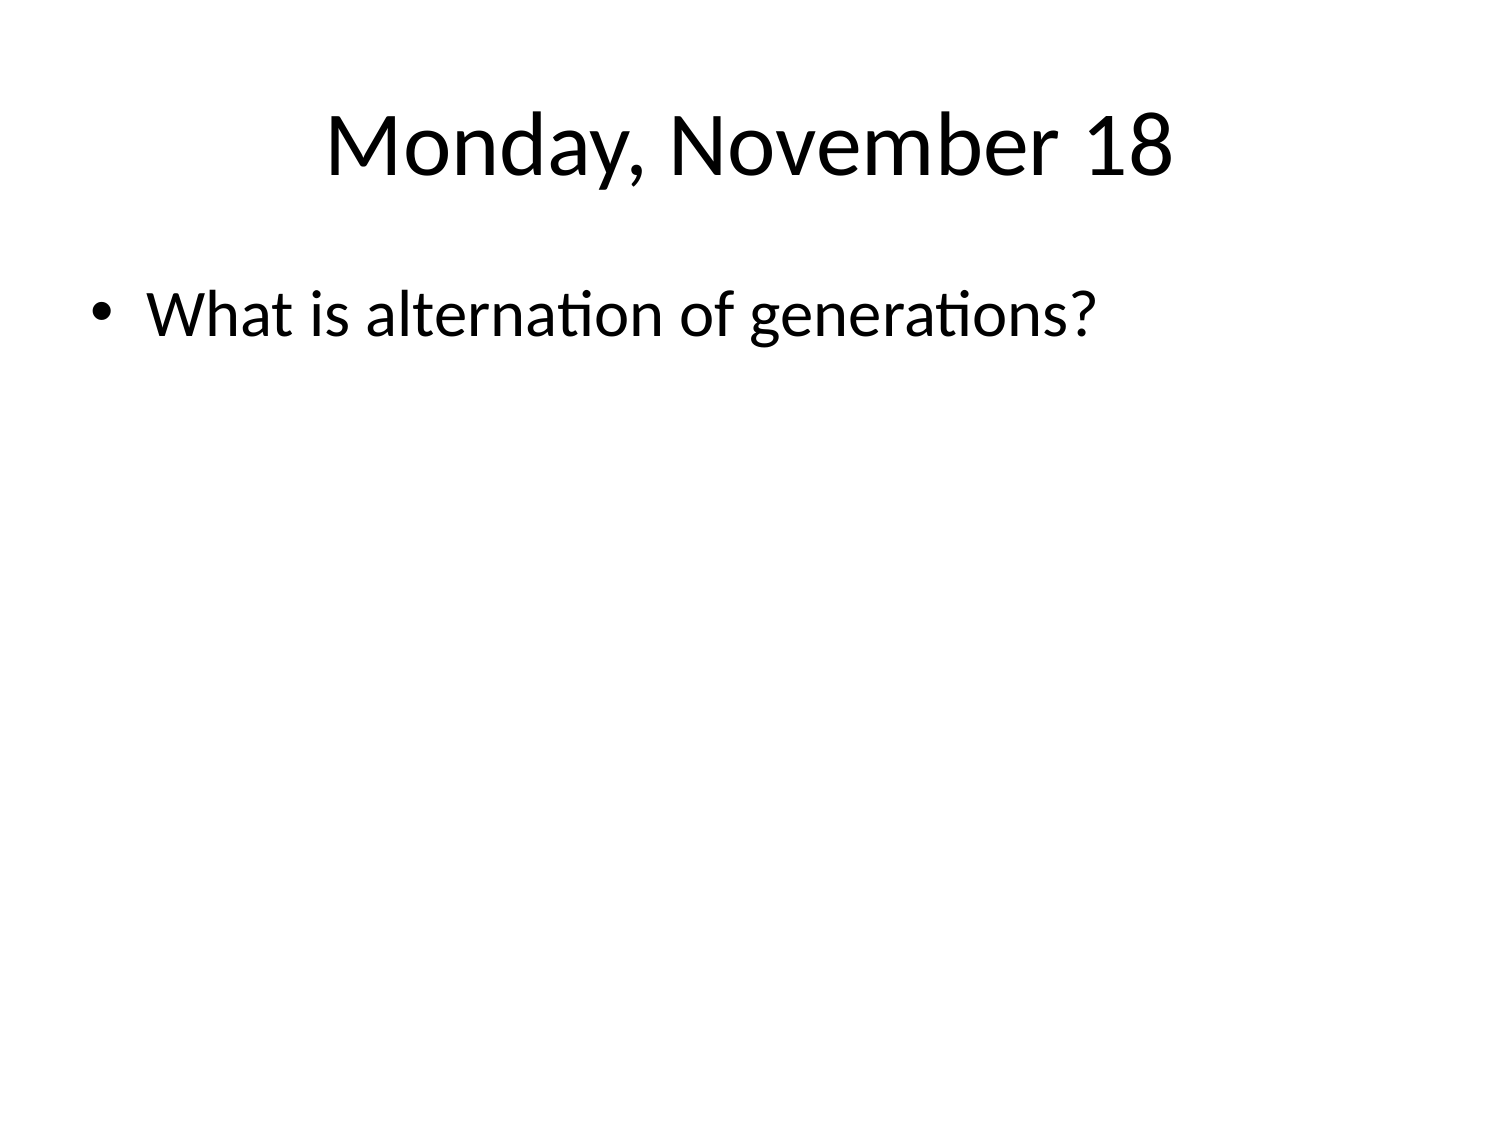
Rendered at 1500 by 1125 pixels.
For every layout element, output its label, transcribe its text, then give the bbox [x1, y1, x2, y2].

title Monday, November 18 [75, 45, 1425, 233]
list What is alternation of generations? [75, 262, 1425, 1005]
